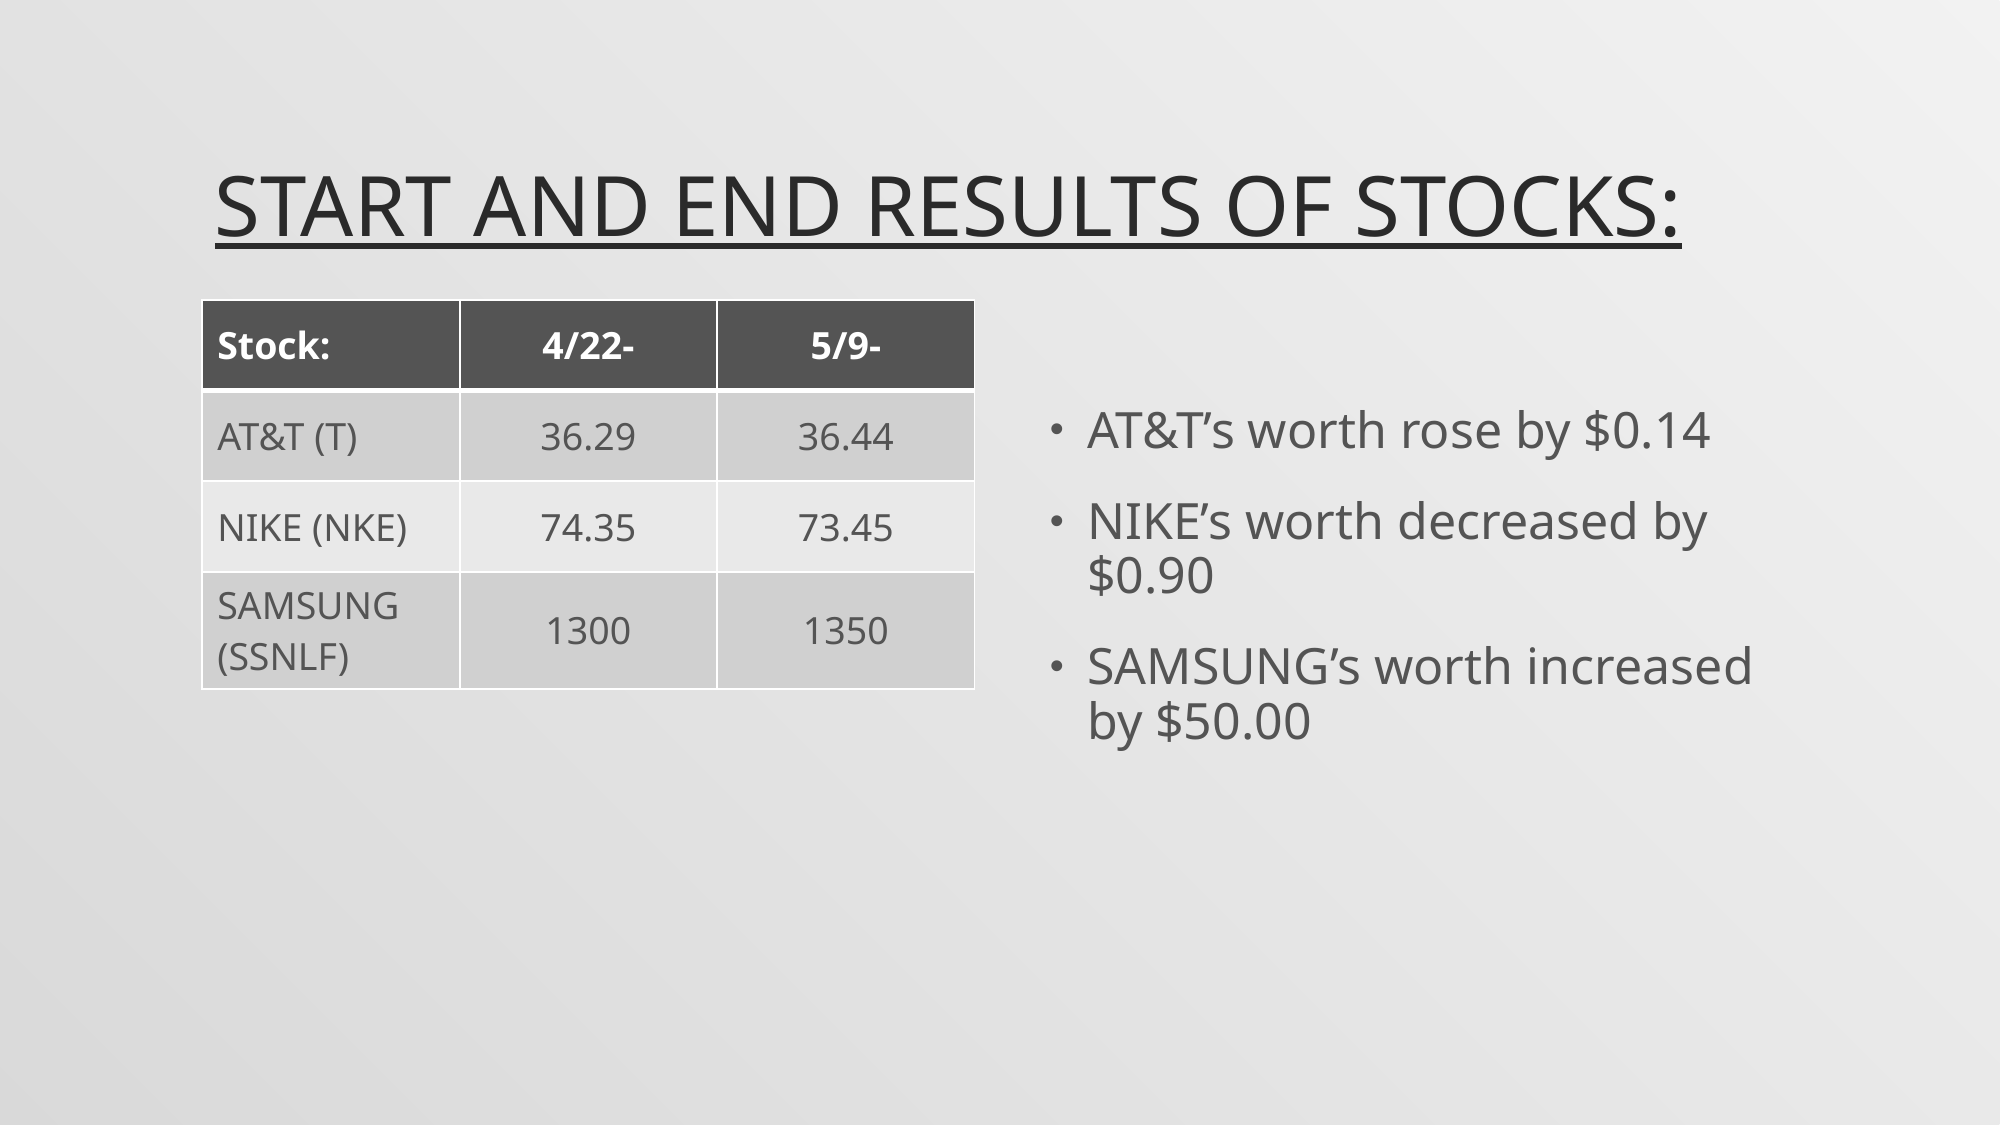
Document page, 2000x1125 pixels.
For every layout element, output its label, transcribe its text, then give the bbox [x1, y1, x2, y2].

title Start and end results of stocks: [199, 45, 1800, 263]
table_cell 36.44 [718, 393, 974, 480]
table_header 5/9- [718, 301, 974, 388]
table_cell 1300 [461, 573, 716, 688]
list AT&T’s worth rose by $0.14 NIKE’s worth decreased by $0.90 SAMSUNG’s worth increased by $50.00 [1027, 299, 1800, 1013]
table_cell 73.45 [718, 482, 974, 571]
table_cell 1350 [718, 573, 974, 688]
table_header Stock: [203, 301, 459, 388]
table_header 4/22- [461, 301, 716, 388]
table_cell 36.29 [461, 393, 716, 480]
table_cell 74.35 [461, 482, 716, 571]
table_cell SAMSUNG (SSNLF) [203, 573, 459, 688]
table_cell NIKE (NKE) [203, 482, 459, 571]
table_cell AT&T (T) [203, 393, 459, 480]
